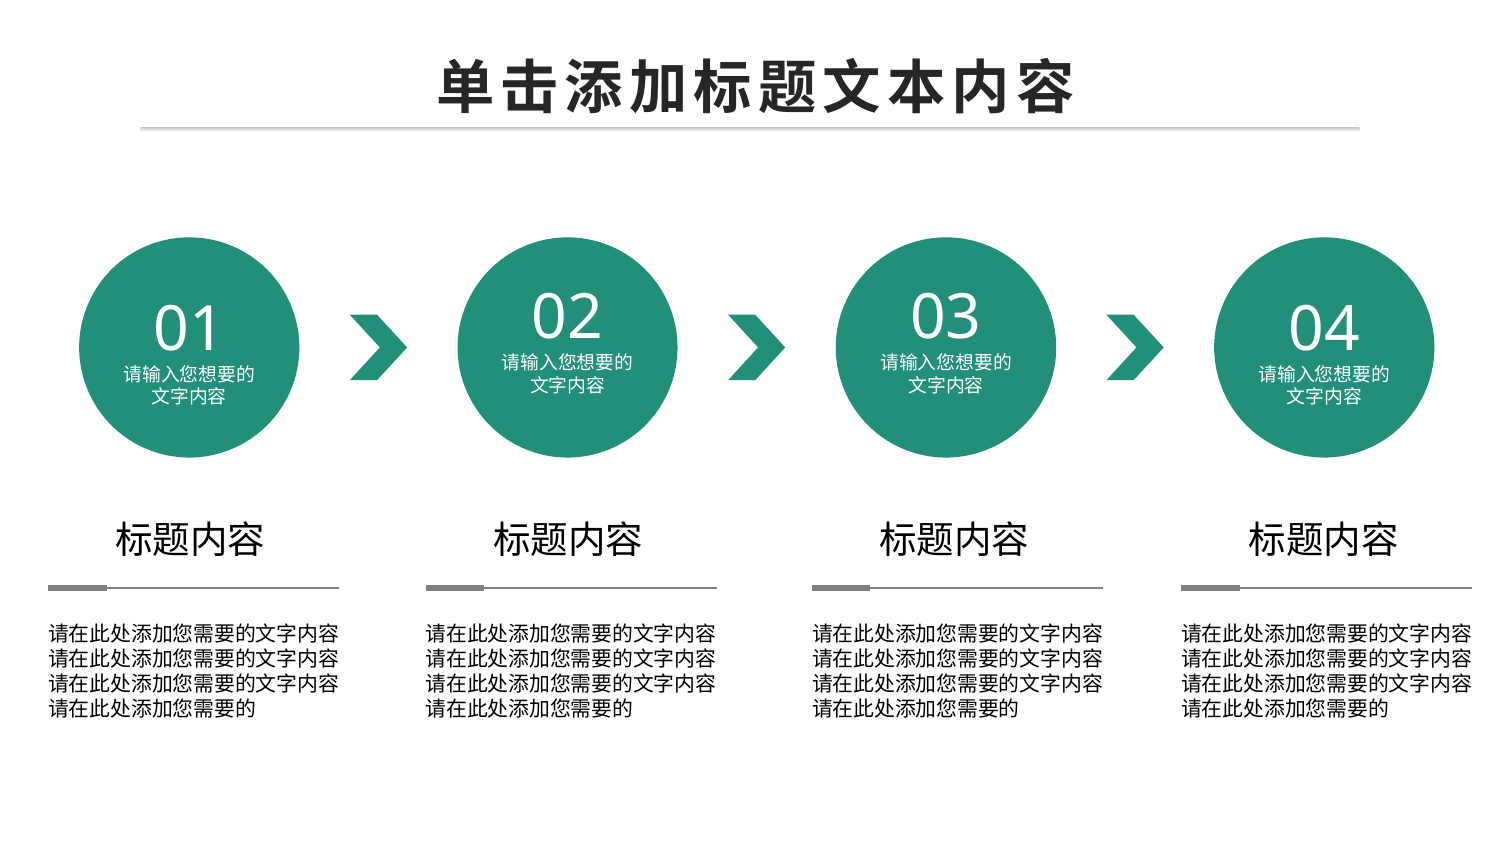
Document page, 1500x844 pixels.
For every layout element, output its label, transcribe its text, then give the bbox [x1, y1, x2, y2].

text_box 请在此处添加您需要的文字内容请在此处添加您需要的文字内容请在此处添加您需要的文字内容请在此处添加您需要的 [425, 620, 717, 721]
text_box 请在此处添加您需要的文字内容请在此处添加您需要的文字内容请在此处添加您需要的文字内容请在此处添加您需要的 [1181, 620, 1473, 721]
text_box [349, 314, 408, 381]
text_box 标题内容 [41, 508, 339, 568]
text_box 04 请输入您想要的文字内容 [1214, 237, 1435, 458]
text_box 标题内容 [1174, 508, 1473, 568]
text_box [1106, 314, 1164, 381]
text_box 02 请输入您想要的文字内容 [457, 237, 678, 458]
text_box 标题内容 [805, 508, 1103, 568]
text_box 请在此处添加您需要的文字内容请在此处添加您需要的文字内容请在此处添加您需要的文字内容请在此处添加您需要的 [48, 620, 339, 721]
text_box 01 请输入您想要的文字内容 [79, 237, 300, 458]
text_box 请在此处添加您需要的文字内容请在此处添加您需要的文字内容请在此处添加您需要的文字内容请在此处添加您需要的 [812, 620, 1103, 721]
text_box 单击添加标题文本内容 [265, 44, 1246, 126]
text_box 标题内容 [419, 508, 717, 568]
text_box [728, 314, 786, 381]
text_box 03 请输入您想要的文字内容 [835, 237, 1057, 458]
